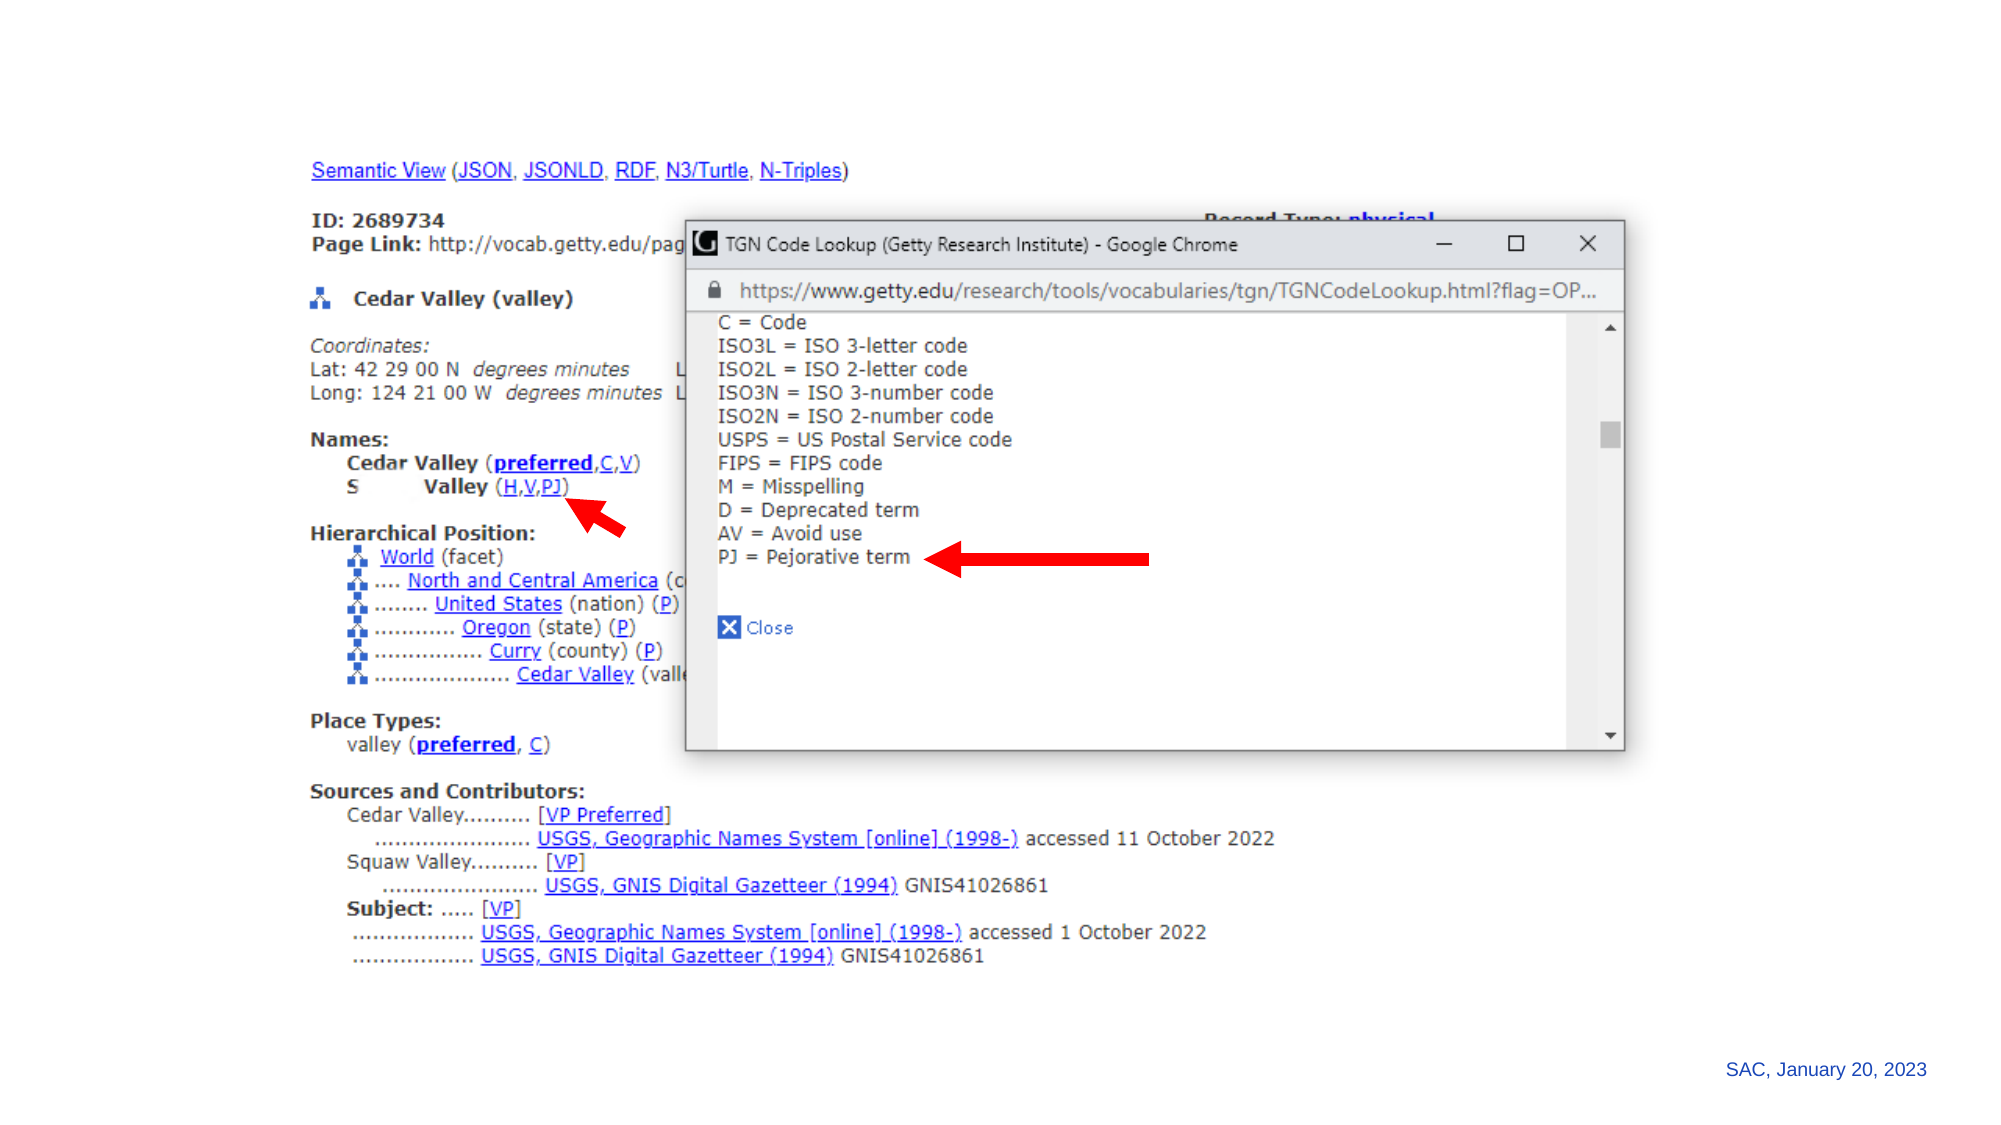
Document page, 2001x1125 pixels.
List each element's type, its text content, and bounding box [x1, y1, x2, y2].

text_box SAC, January 20, 2023 [1446, 1039, 1947, 1098]
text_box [564, 497, 624, 533]
picture [292, 145, 1708, 980]
